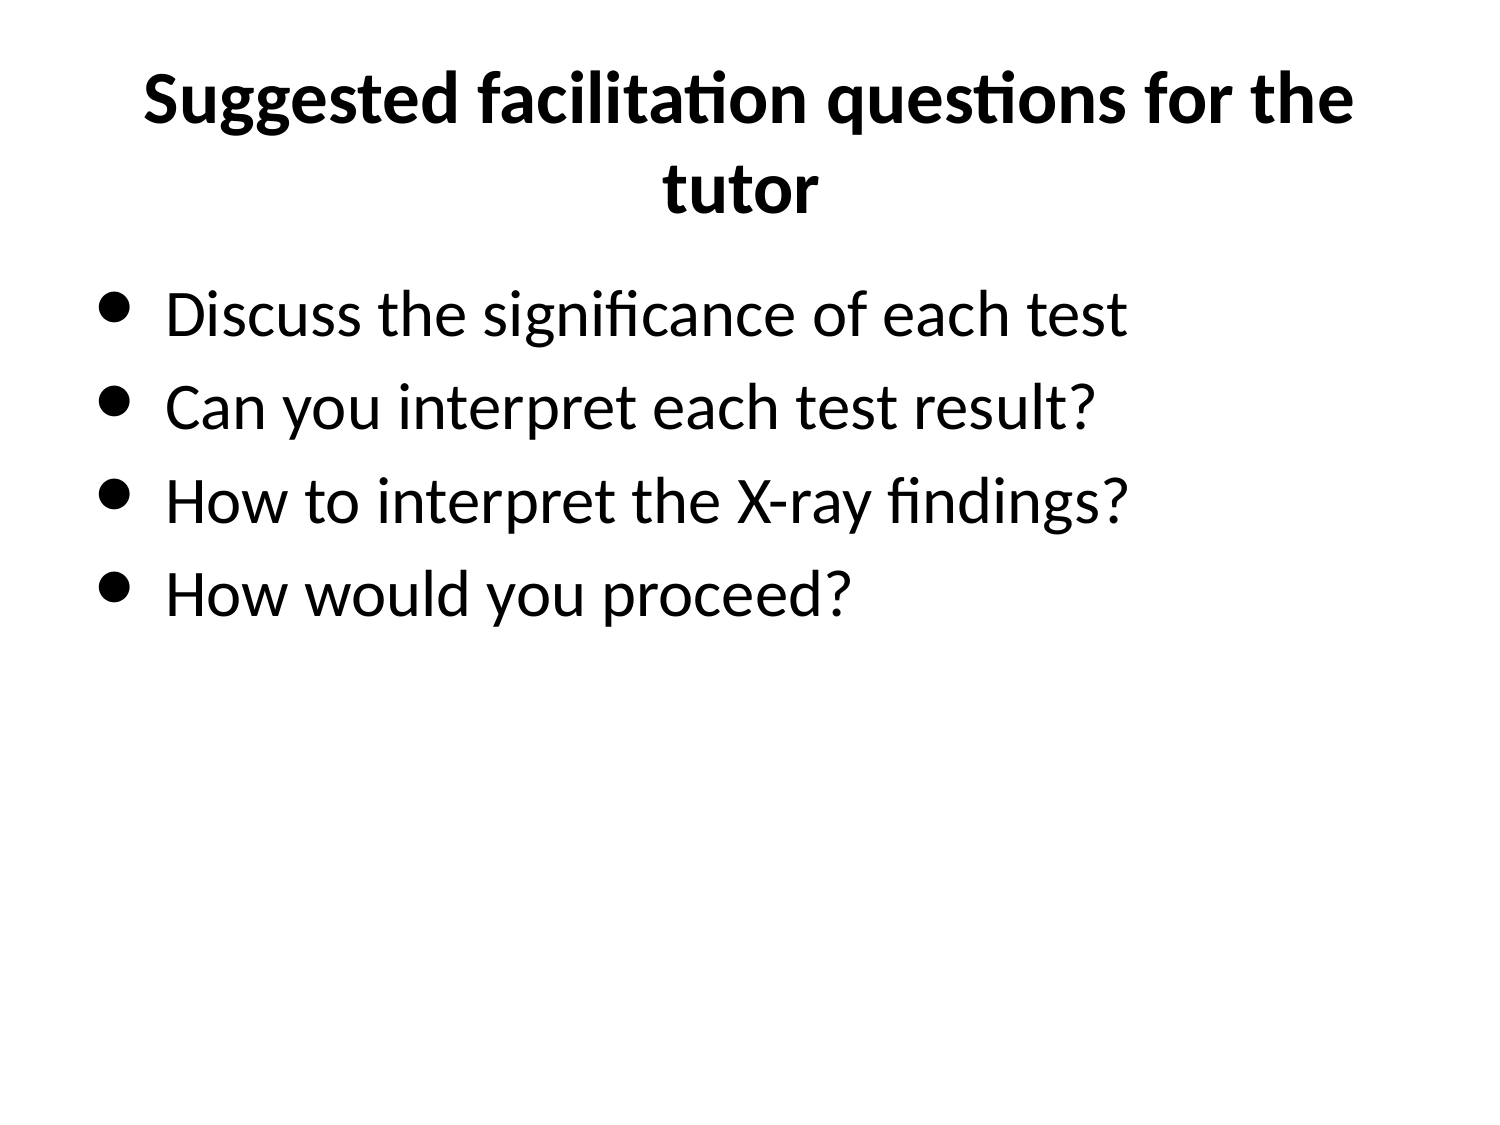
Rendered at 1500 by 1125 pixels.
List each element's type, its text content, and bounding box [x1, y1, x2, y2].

title Suggested facilitation questions for the tutor [75, 45, 1425, 233]
list Discuss the significance of each test Can you interpret each test result? How to interpret the X-ray findings? How would you proceed? [75, 262, 1425, 1005]
